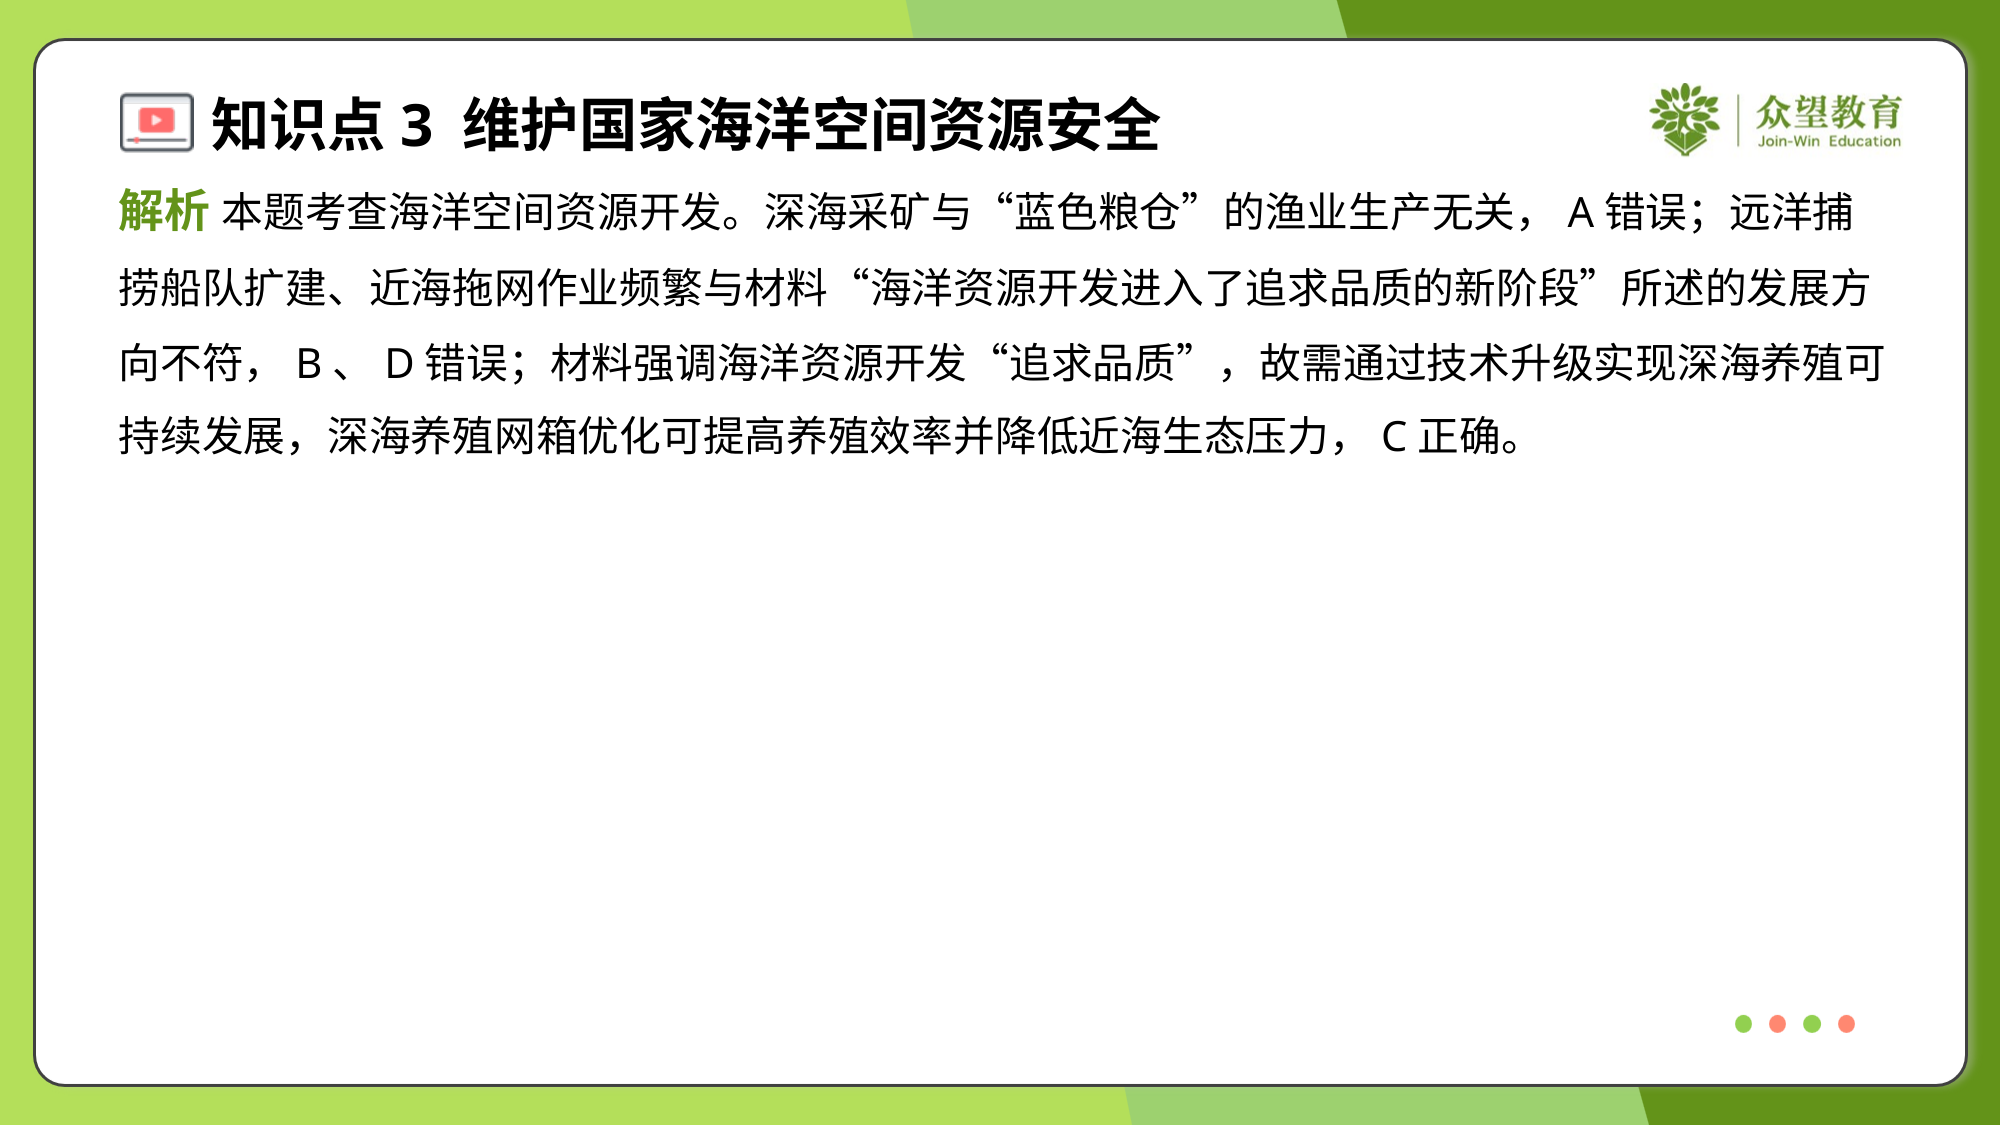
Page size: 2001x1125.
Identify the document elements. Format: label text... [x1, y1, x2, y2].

picture [0, 0, 2000, 1125]
text_box 解析 本题考查海洋空间资源开发。深海采矿与“蓝色粮仓”的渔业生产无关，A错误；远洋捕 捞船队扩建、近海拖网作业频繁与材料“海洋资源开发进入了追求品质的新阶段”所述的发展方 向不符，B、D错误；材料强调海洋资源开发“追求品质”，故需通过技术升级实现深海养殖可 持续发展，深海养殖网箱优化可提高养殖效率并降低近海生态压力，C正确。 [118, 159, 1883, 452]
